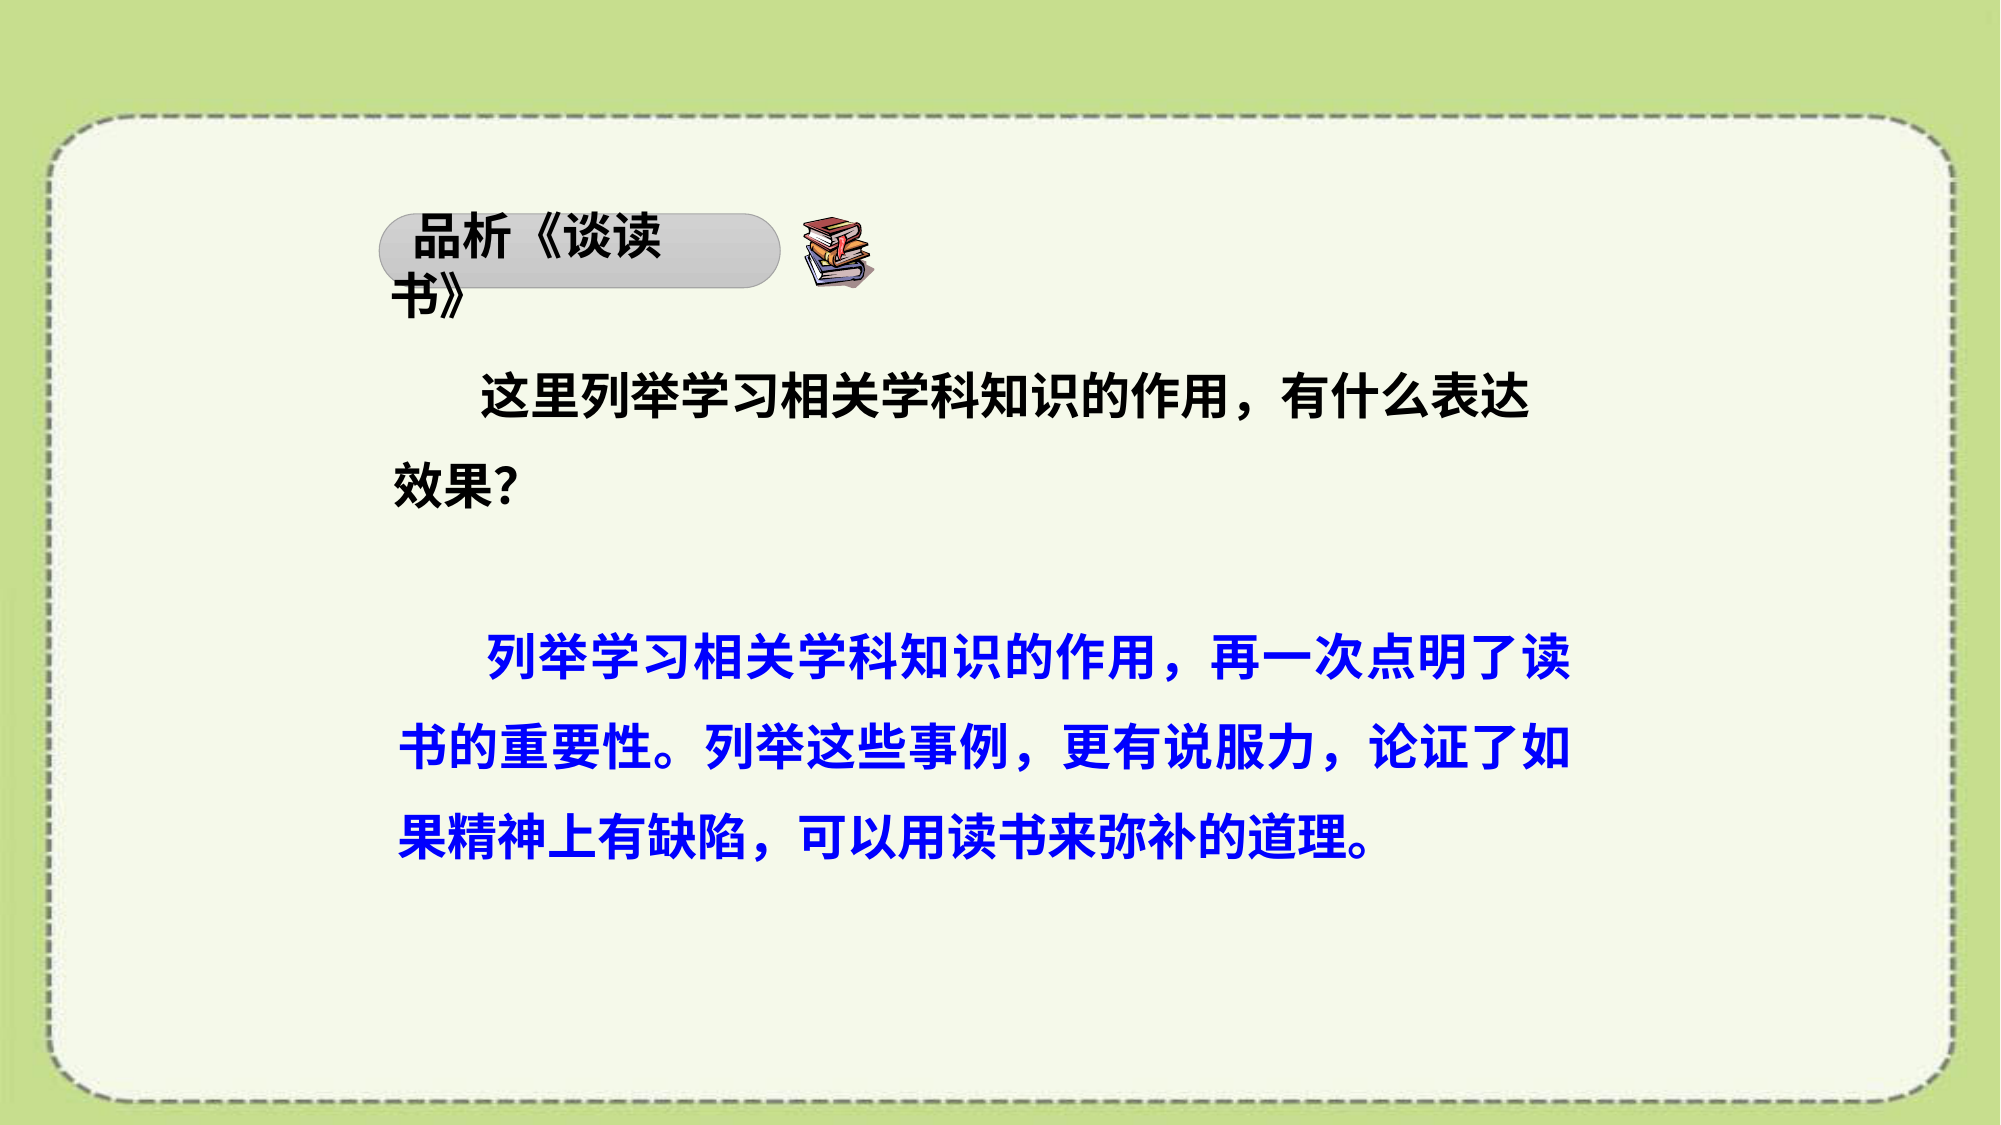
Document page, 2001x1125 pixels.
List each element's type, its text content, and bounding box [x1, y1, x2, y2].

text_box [374, 196, 875, 289]
text_box 列举学习相关学科知识的作用，再一次点明了读书的重要性。列举这些事例，更有说服力，论证了如果精神上有缺陷，可以用读书来弥补的道理。 [383, 588, 1586, 873]
text_box 这里列举学习相关学科知识的作用，有什么表达效果？ [378, 327, 1578, 523]
picture [0, 0, 2001, 1125]
